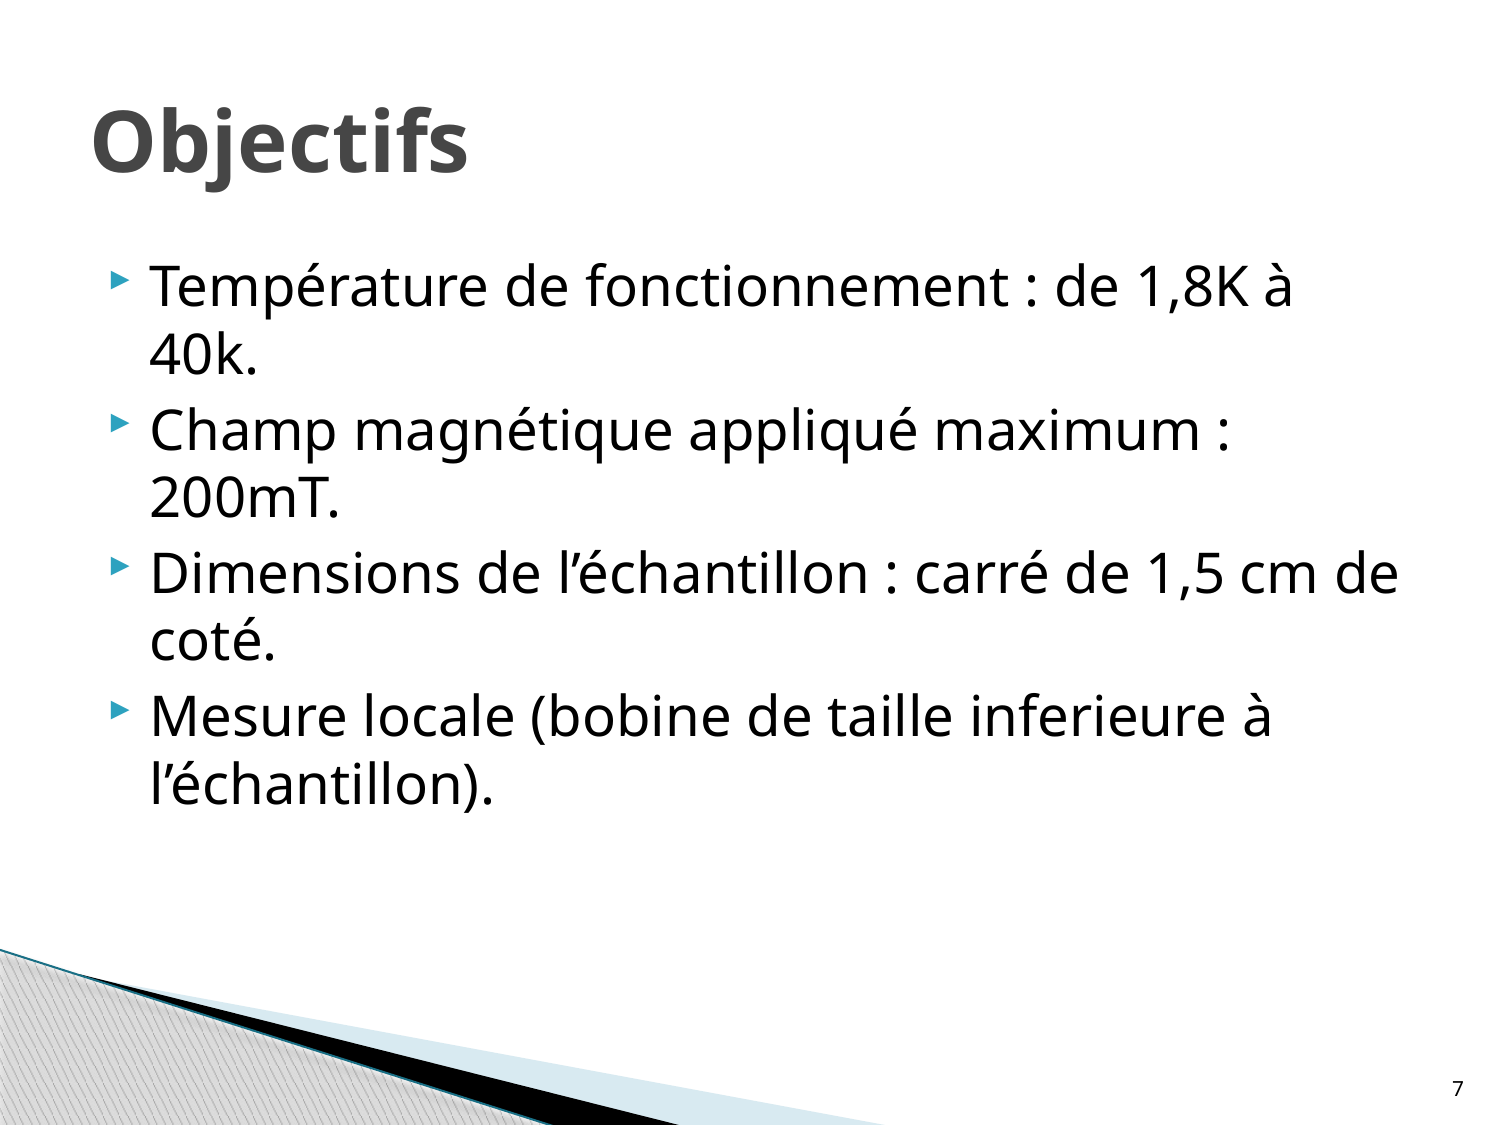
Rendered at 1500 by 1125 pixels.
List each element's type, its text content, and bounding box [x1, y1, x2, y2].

list Température de fonctionnement : de 1,8K à 40k. Champ magnétique appliqué maximum : 200mT. Dimensions de l’échantillon : carré de 1,5 cm de coté. Mesure locale (bobine de taille inferieure à l’échantillon). [75, 243, 1425, 986]
slide_number 7 [1418, 1051, 1479, 1112]
title Objectifs [75, 45, 1425, 233]
